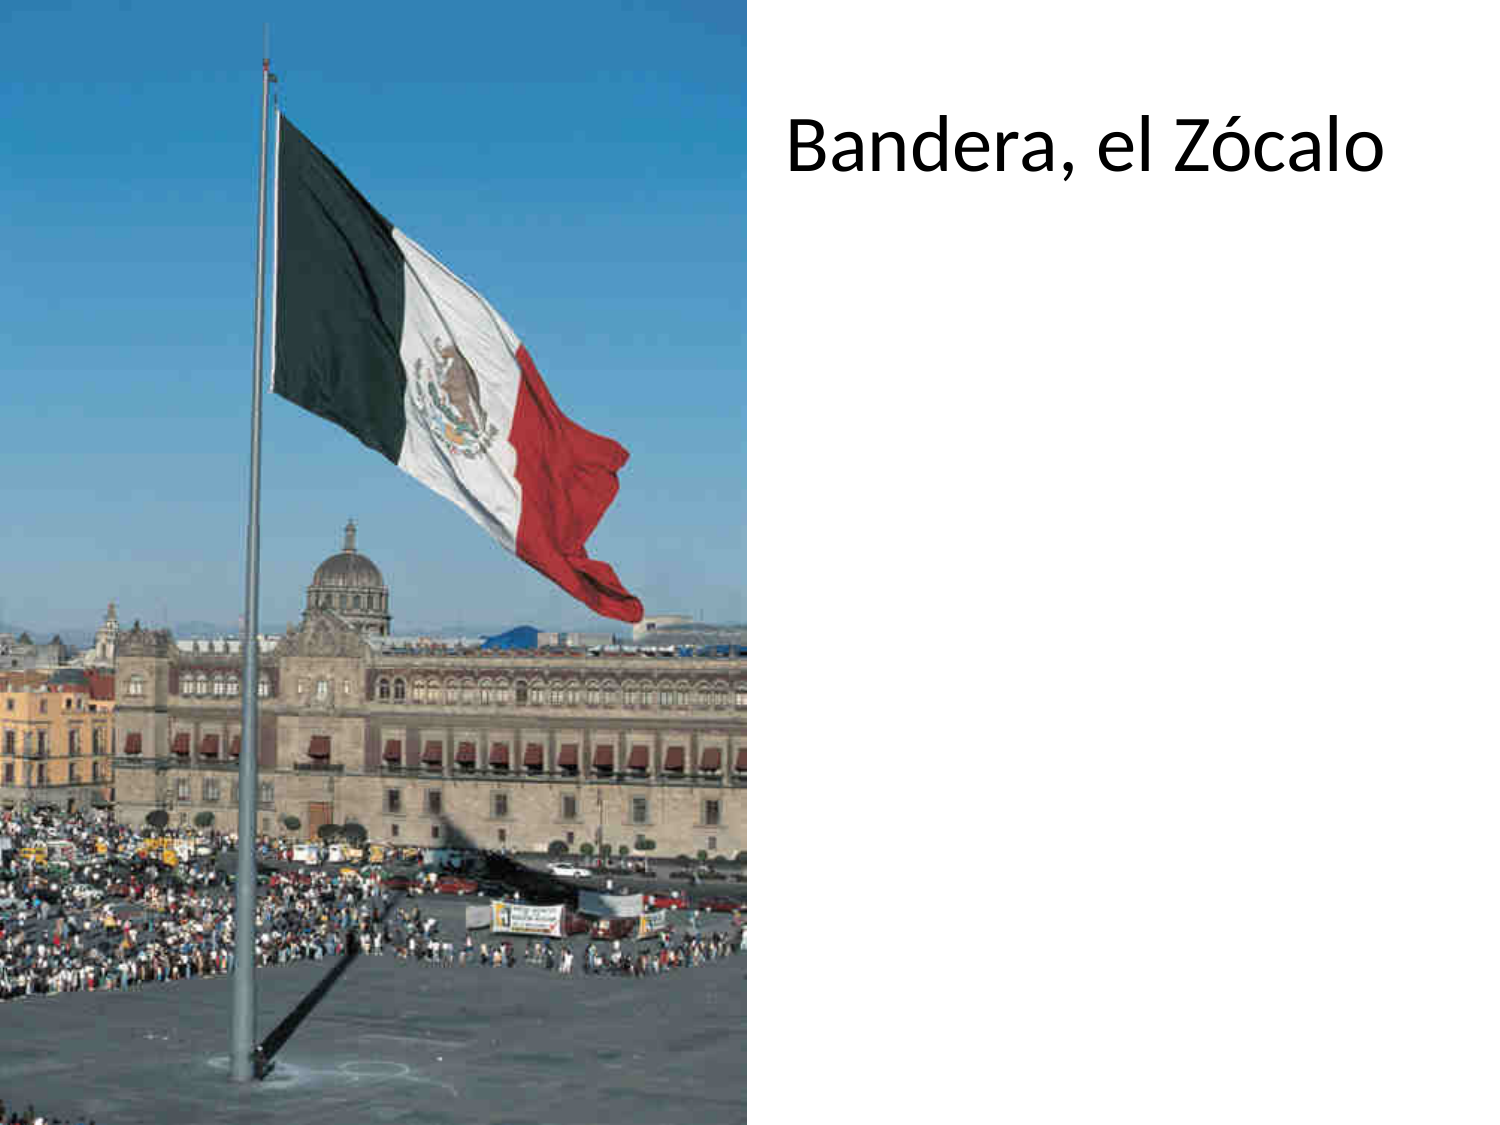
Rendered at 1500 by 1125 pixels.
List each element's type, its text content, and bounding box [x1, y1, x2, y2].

picture [0, 0, 748, 1125]
title Bandera, el Zócalo [751, 45, 1425, 233]
